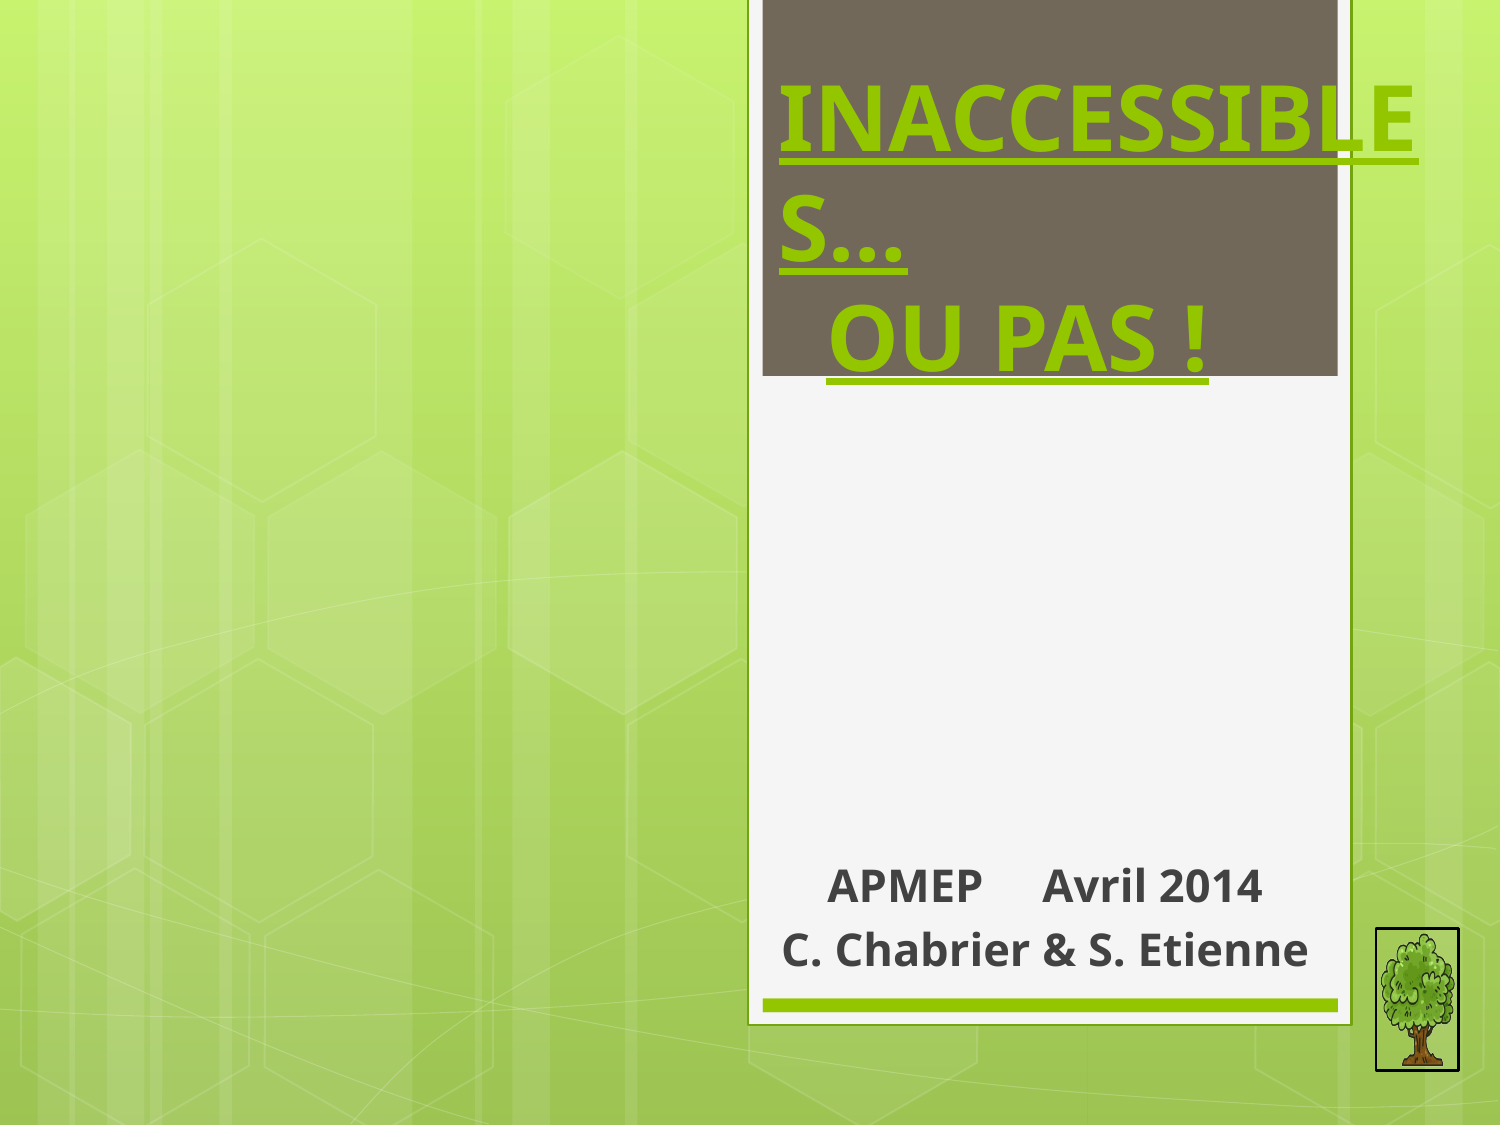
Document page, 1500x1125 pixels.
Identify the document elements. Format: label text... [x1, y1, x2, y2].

text_box [1375, 927, 1460, 1072]
subtitle APMEP Avril 2014 C. Chabrier & S. Etienne [761, 849, 1329, 1024]
title Mesures inaccessibles… ou pas ! [763, 0, 1459, 398]
